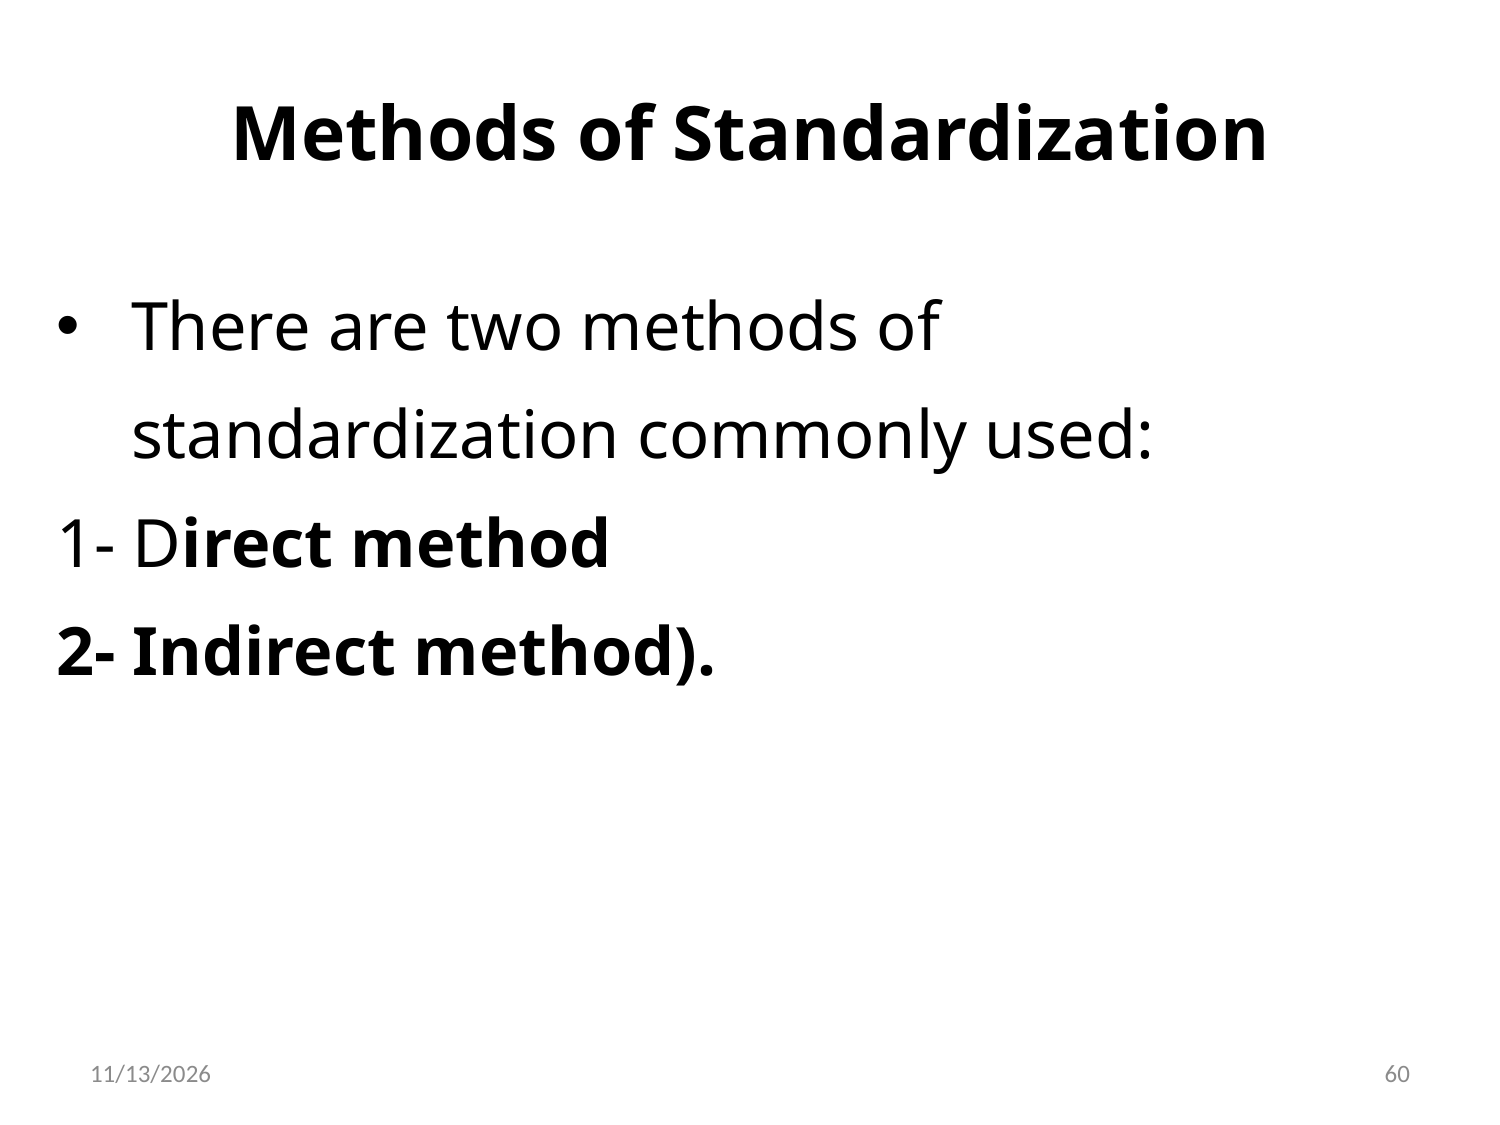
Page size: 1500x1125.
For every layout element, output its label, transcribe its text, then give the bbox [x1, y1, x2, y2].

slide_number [75, 1042, 425, 1103]
text_box Methods of Standardization There are two methods of standardization commonly used: 1- Direct method 2- Indirect method). [41, 78, 1459, 799]
slide_number 60 [1074, 1042, 1425, 1103]
